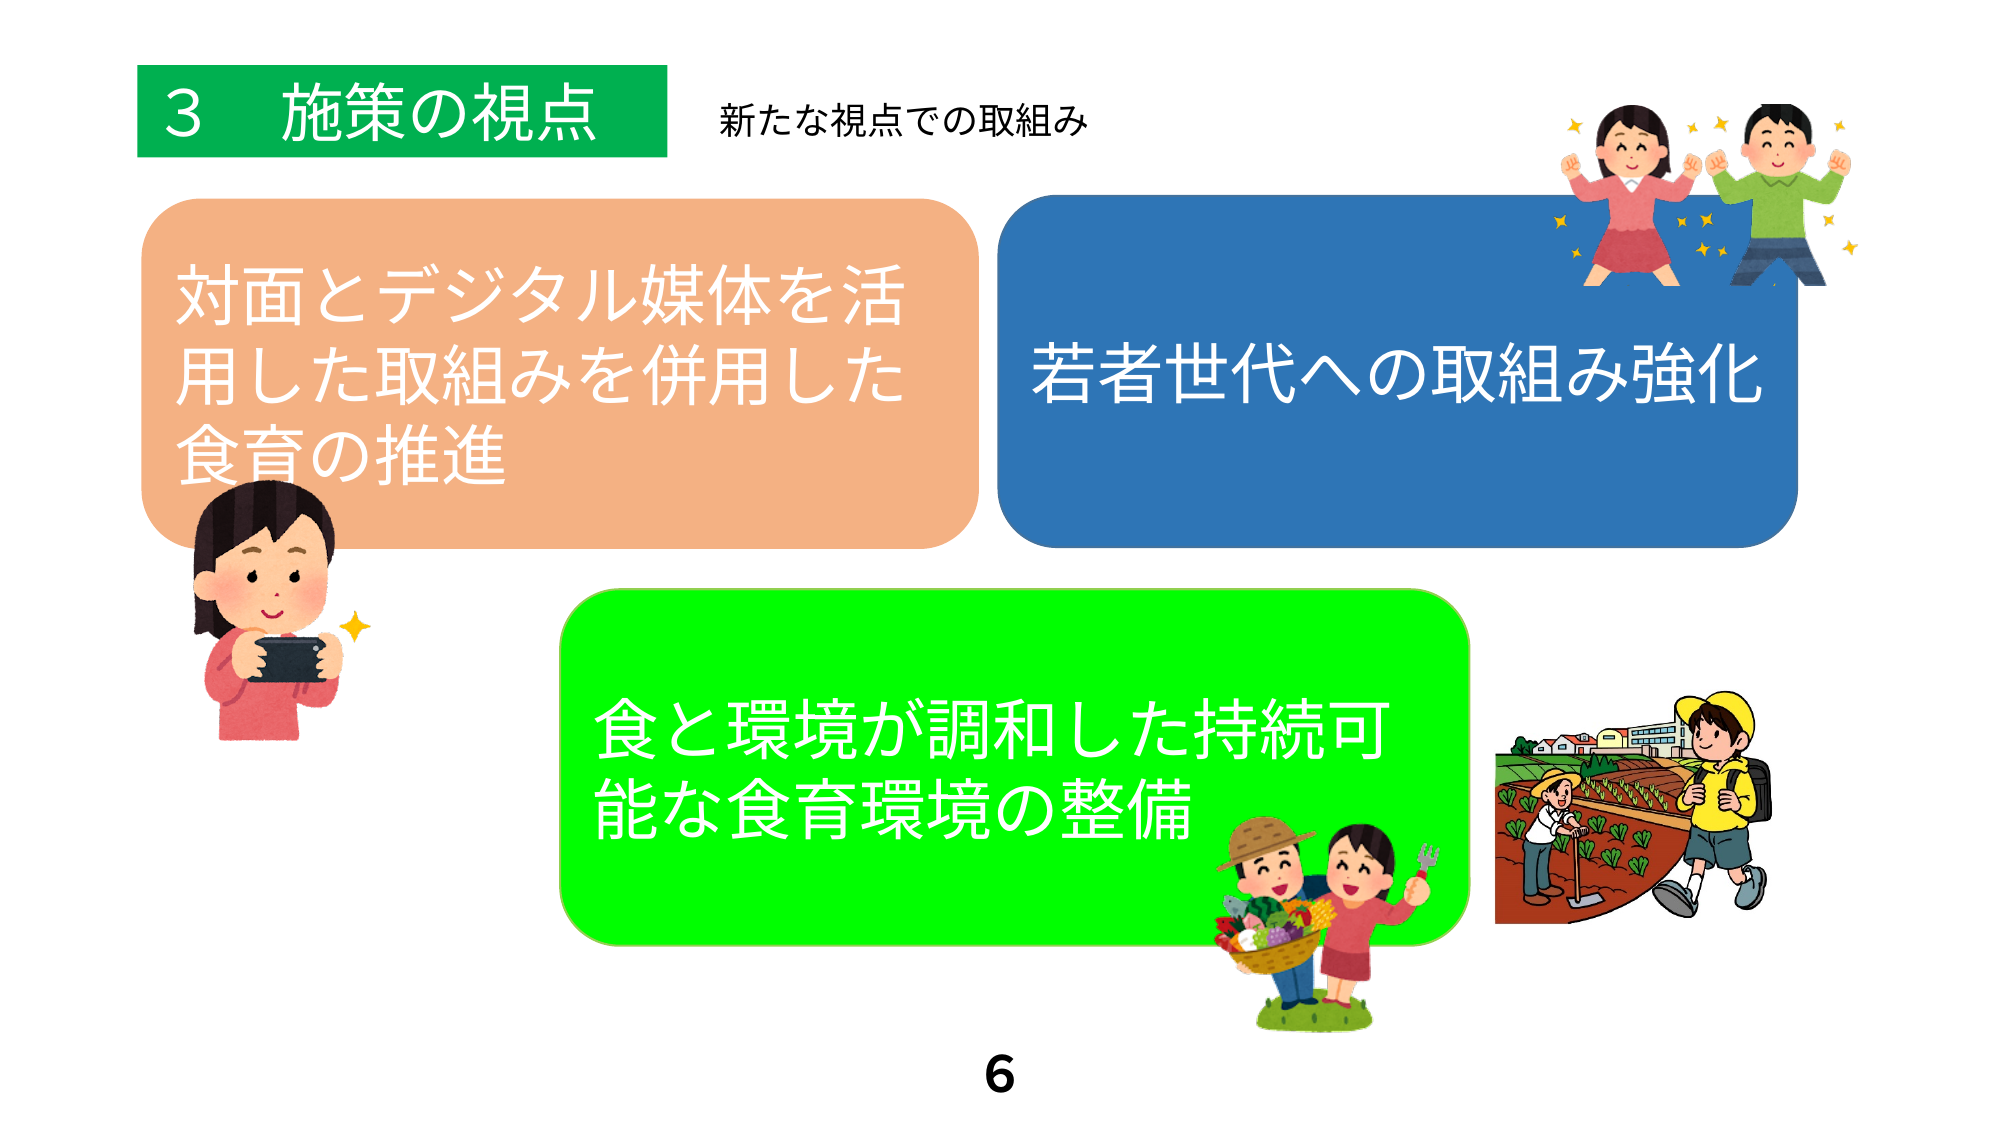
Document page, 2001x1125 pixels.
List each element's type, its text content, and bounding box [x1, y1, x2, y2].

footer ６ [662, 1042, 1338, 1103]
picture [174, 467, 380, 749]
text_box 食と環境が調和した持続可能な食育環境の整備 [559, 588, 1471, 947]
picture [1542, 104, 1870, 286]
text_box 若者世代への取組み強化 [997, 194, 1799, 549]
picture [1493, 689, 1773, 925]
title ３ 施策の視点 [137, 65, 668, 158]
text_box 新たな視点での取組み [667, 67, 1130, 151]
text_box 対面とデジタル媒体を活用した取組みを併用した食育の推進 [141, 198, 979, 549]
picture [1207, 806, 1443, 1043]
